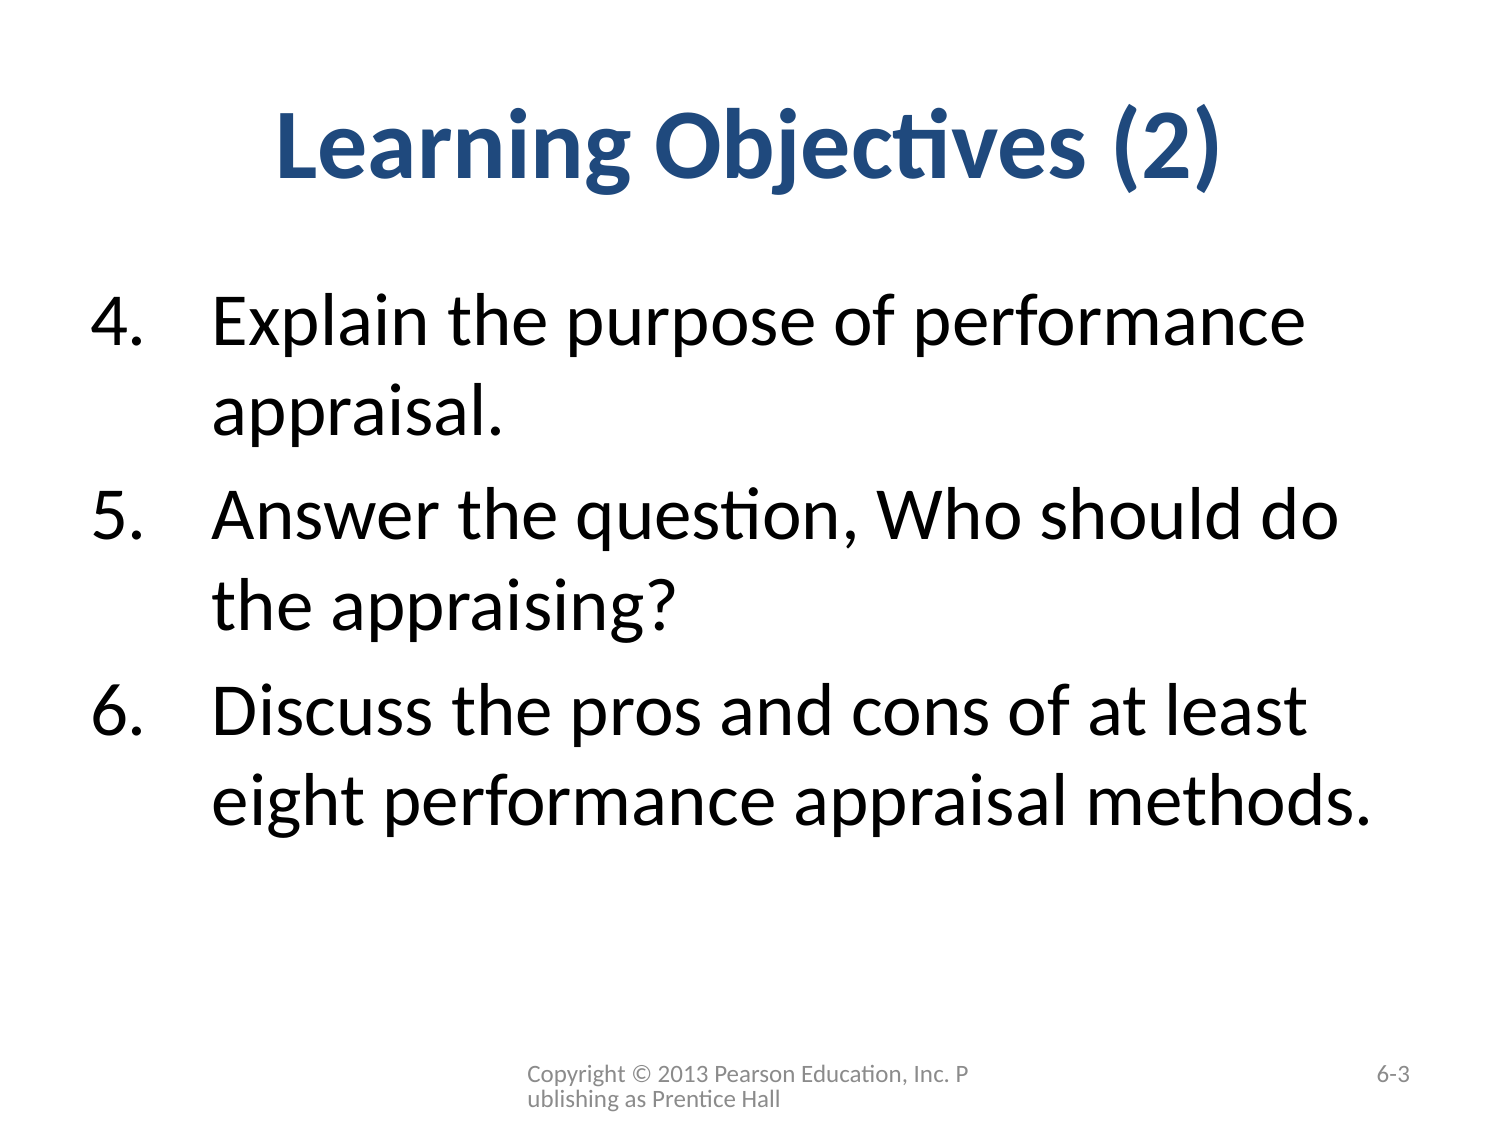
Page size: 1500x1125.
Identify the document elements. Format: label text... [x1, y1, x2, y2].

title Learning Objectives (2) [75, 45, 1425, 233]
footer Copyright © 2013 Pearson Education, Inc. Publishing as Prentice Hall [512, 1042, 988, 1103]
slide_number 6-3 [1074, 1042, 1425, 1103]
list Explain the purpose of performance appraisal. Answer the question, Who should do the appraising? Discuss the pros and cons of at least eight performance appraisal methods. [75, 262, 1425, 1005]
